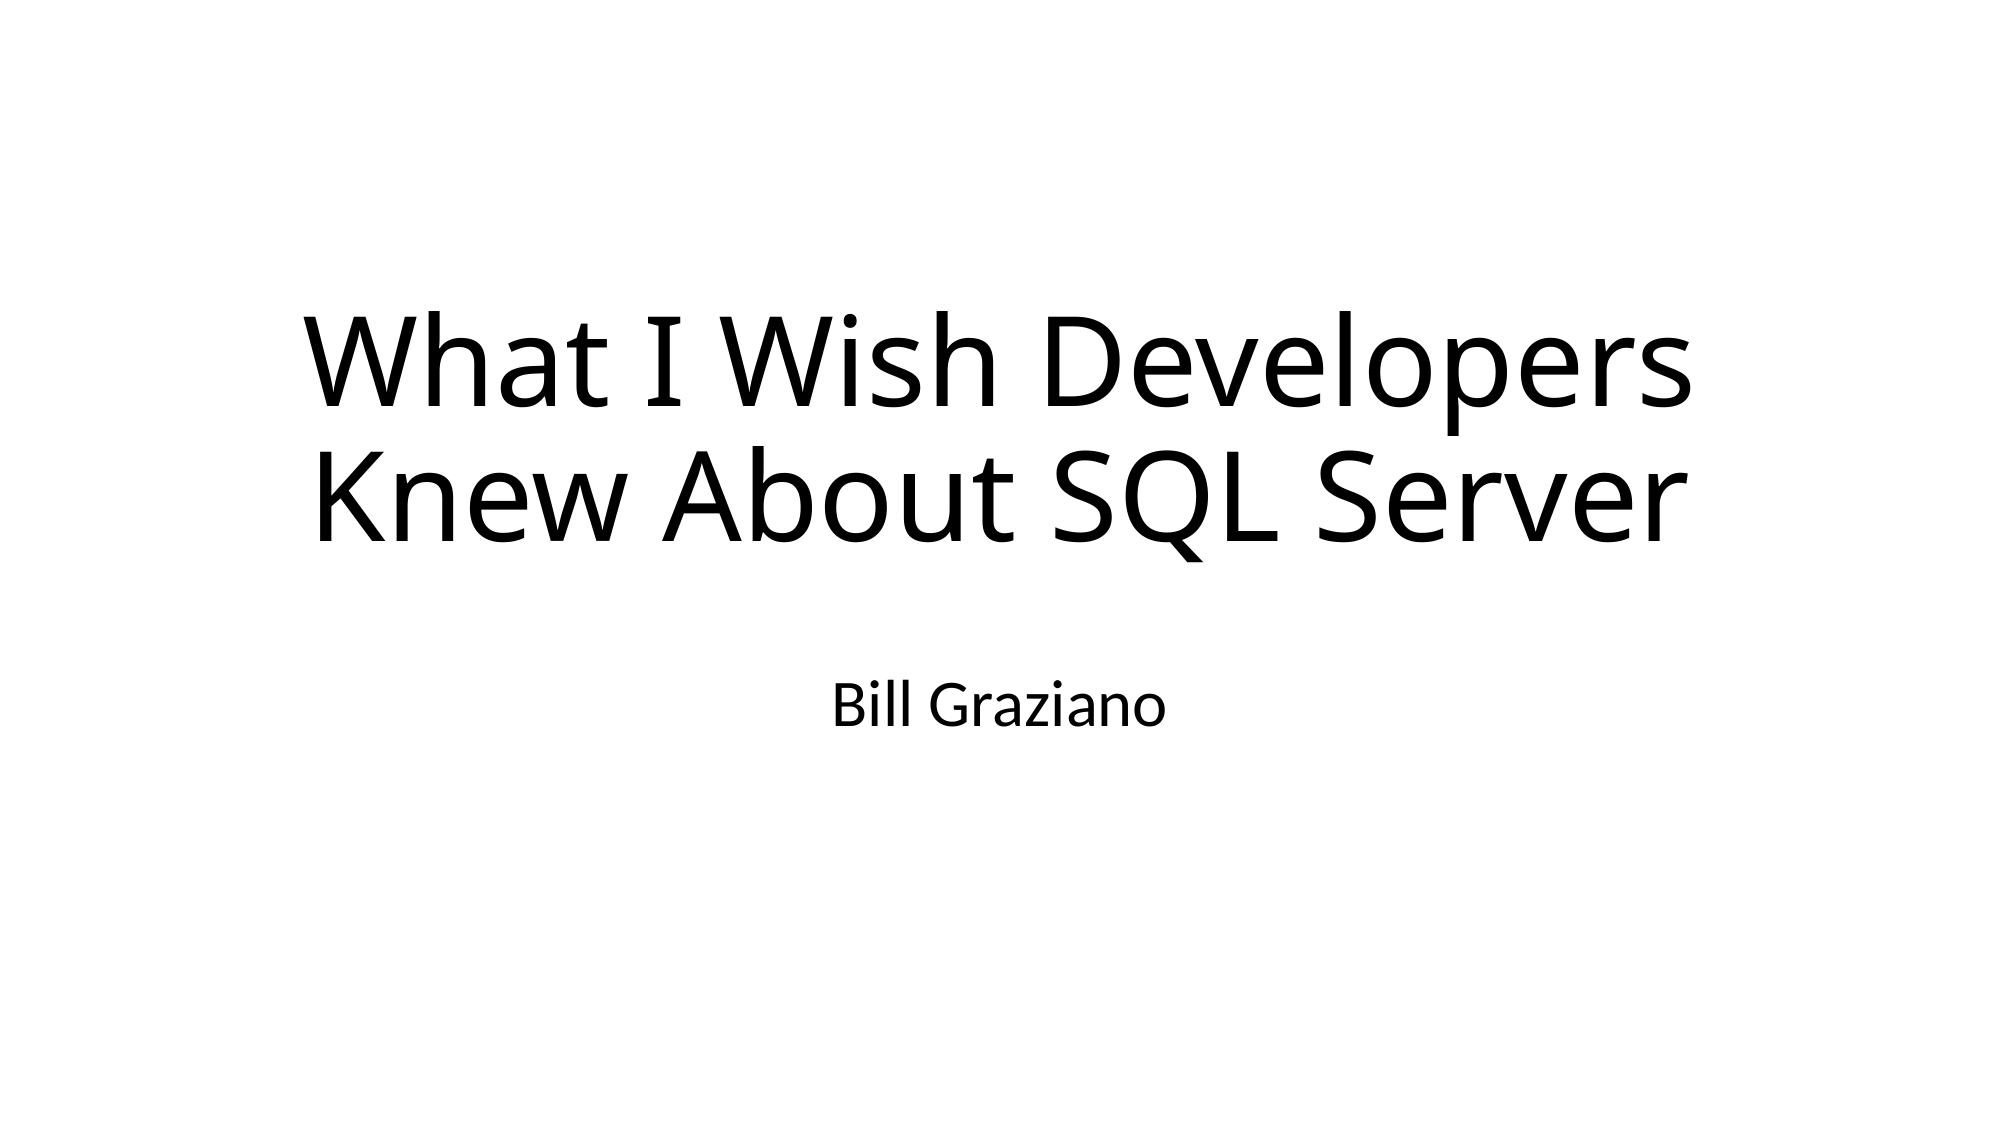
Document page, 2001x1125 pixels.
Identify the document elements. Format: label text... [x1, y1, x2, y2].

title What I Wish Developers Knew About SQL Server [249, 184, 1750, 576]
subtitle Bill Graziano [249, 661, 1750, 933]
